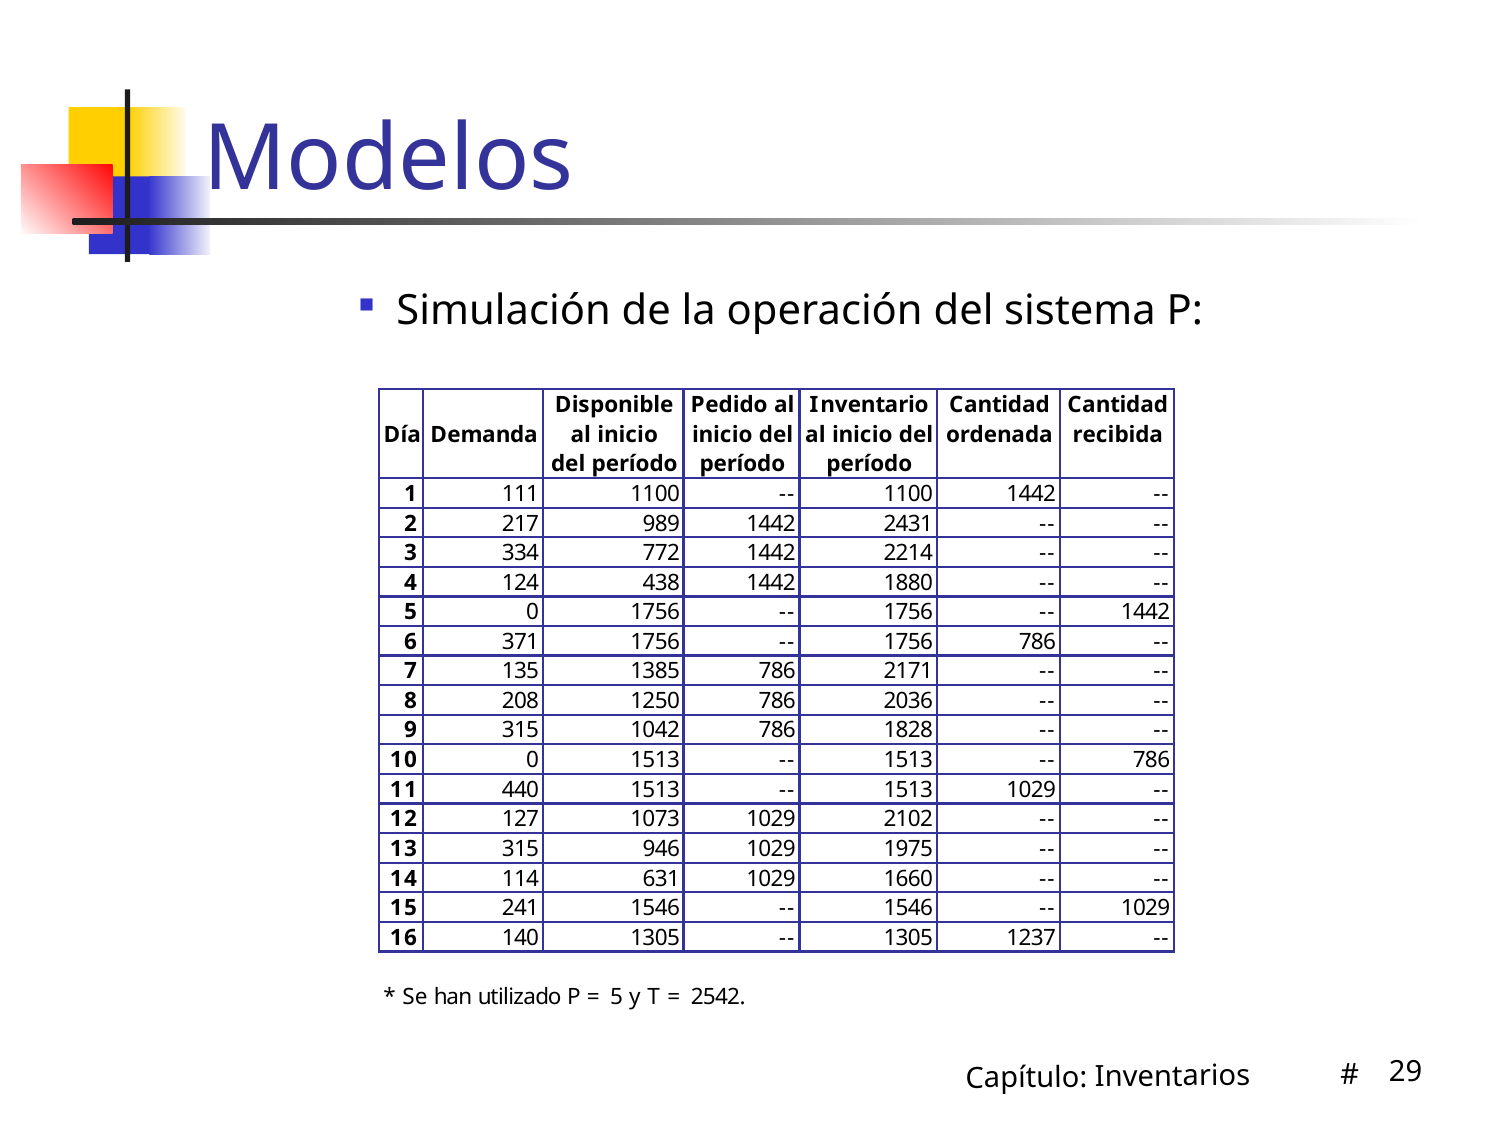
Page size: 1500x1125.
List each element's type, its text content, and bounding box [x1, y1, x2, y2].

picture [377, 388, 1176, 1012]
title Modelos [188, 27, 1468, 216]
list Simulación de la operación del sistema P: [193, 274, 1470, 1007]
slide_number 29 [1124, 1024, 1438, 1101]
footer Capítulo: Inventarios # [923, 1028, 1402, 1108]
